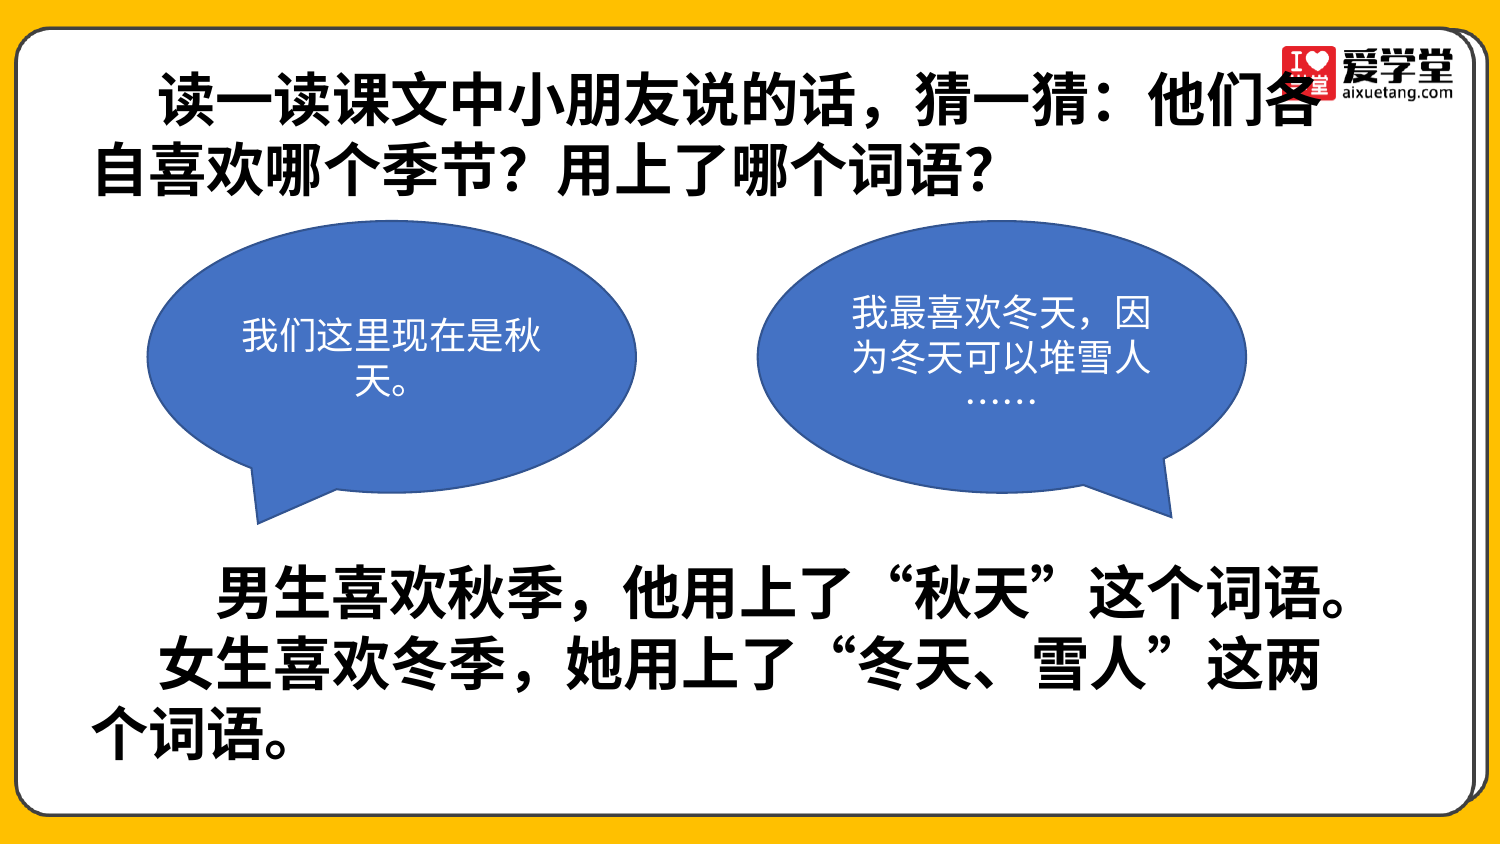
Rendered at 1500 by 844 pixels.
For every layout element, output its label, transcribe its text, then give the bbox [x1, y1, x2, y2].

picture [0, 0, 1500, 844]
text_box 读一读课文中小朋友说的话，猜一猜：他们各自喜欢哪个季节？用上了哪个词语？ [82, 59, 1336, 208]
text_box 男生喜欢秋季，他用上了“秋天”这个词语。 [206, 551, 1383, 622]
text_box 我们这里现在是秋天。 [146, 219, 637, 526]
text_box 女生喜欢冬季，她用上了“冬天、雪人”这两个词语。 [82, 622, 1383, 771]
text_box 我最喜欢冬天，因为冬天可以堆雪人…… [756, 220, 1248, 519]
